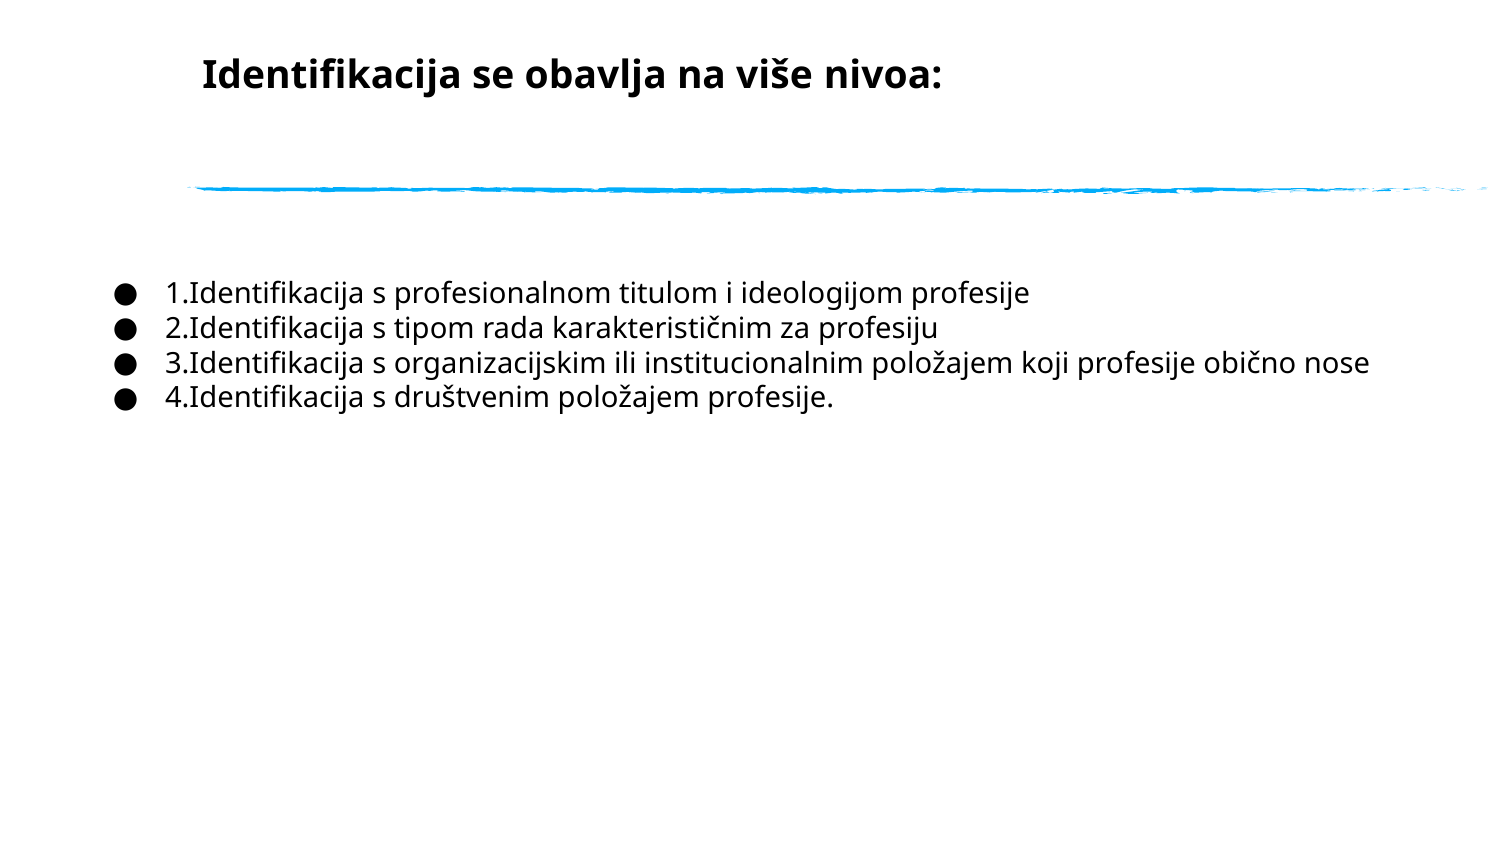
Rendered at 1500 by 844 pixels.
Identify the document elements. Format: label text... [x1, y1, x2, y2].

list 1.Identifikacija s profesionalnom titulom i ideologijom profesije 2.Identifikacija s tipom rada karakterističnim za profesiju 3.Identifikacija s organizacijskim ili institucionalnim položajem koji profesije obično nose 4.Identifikacija s društvenim položajem profesije. [75, 189, 1425, 777]
picture [1408, 187, 1432, 191]
title Identifikacija se obavlja na više nivoa: [187, 33, 1313, 160]
picture [1435, 187, 1466, 192]
